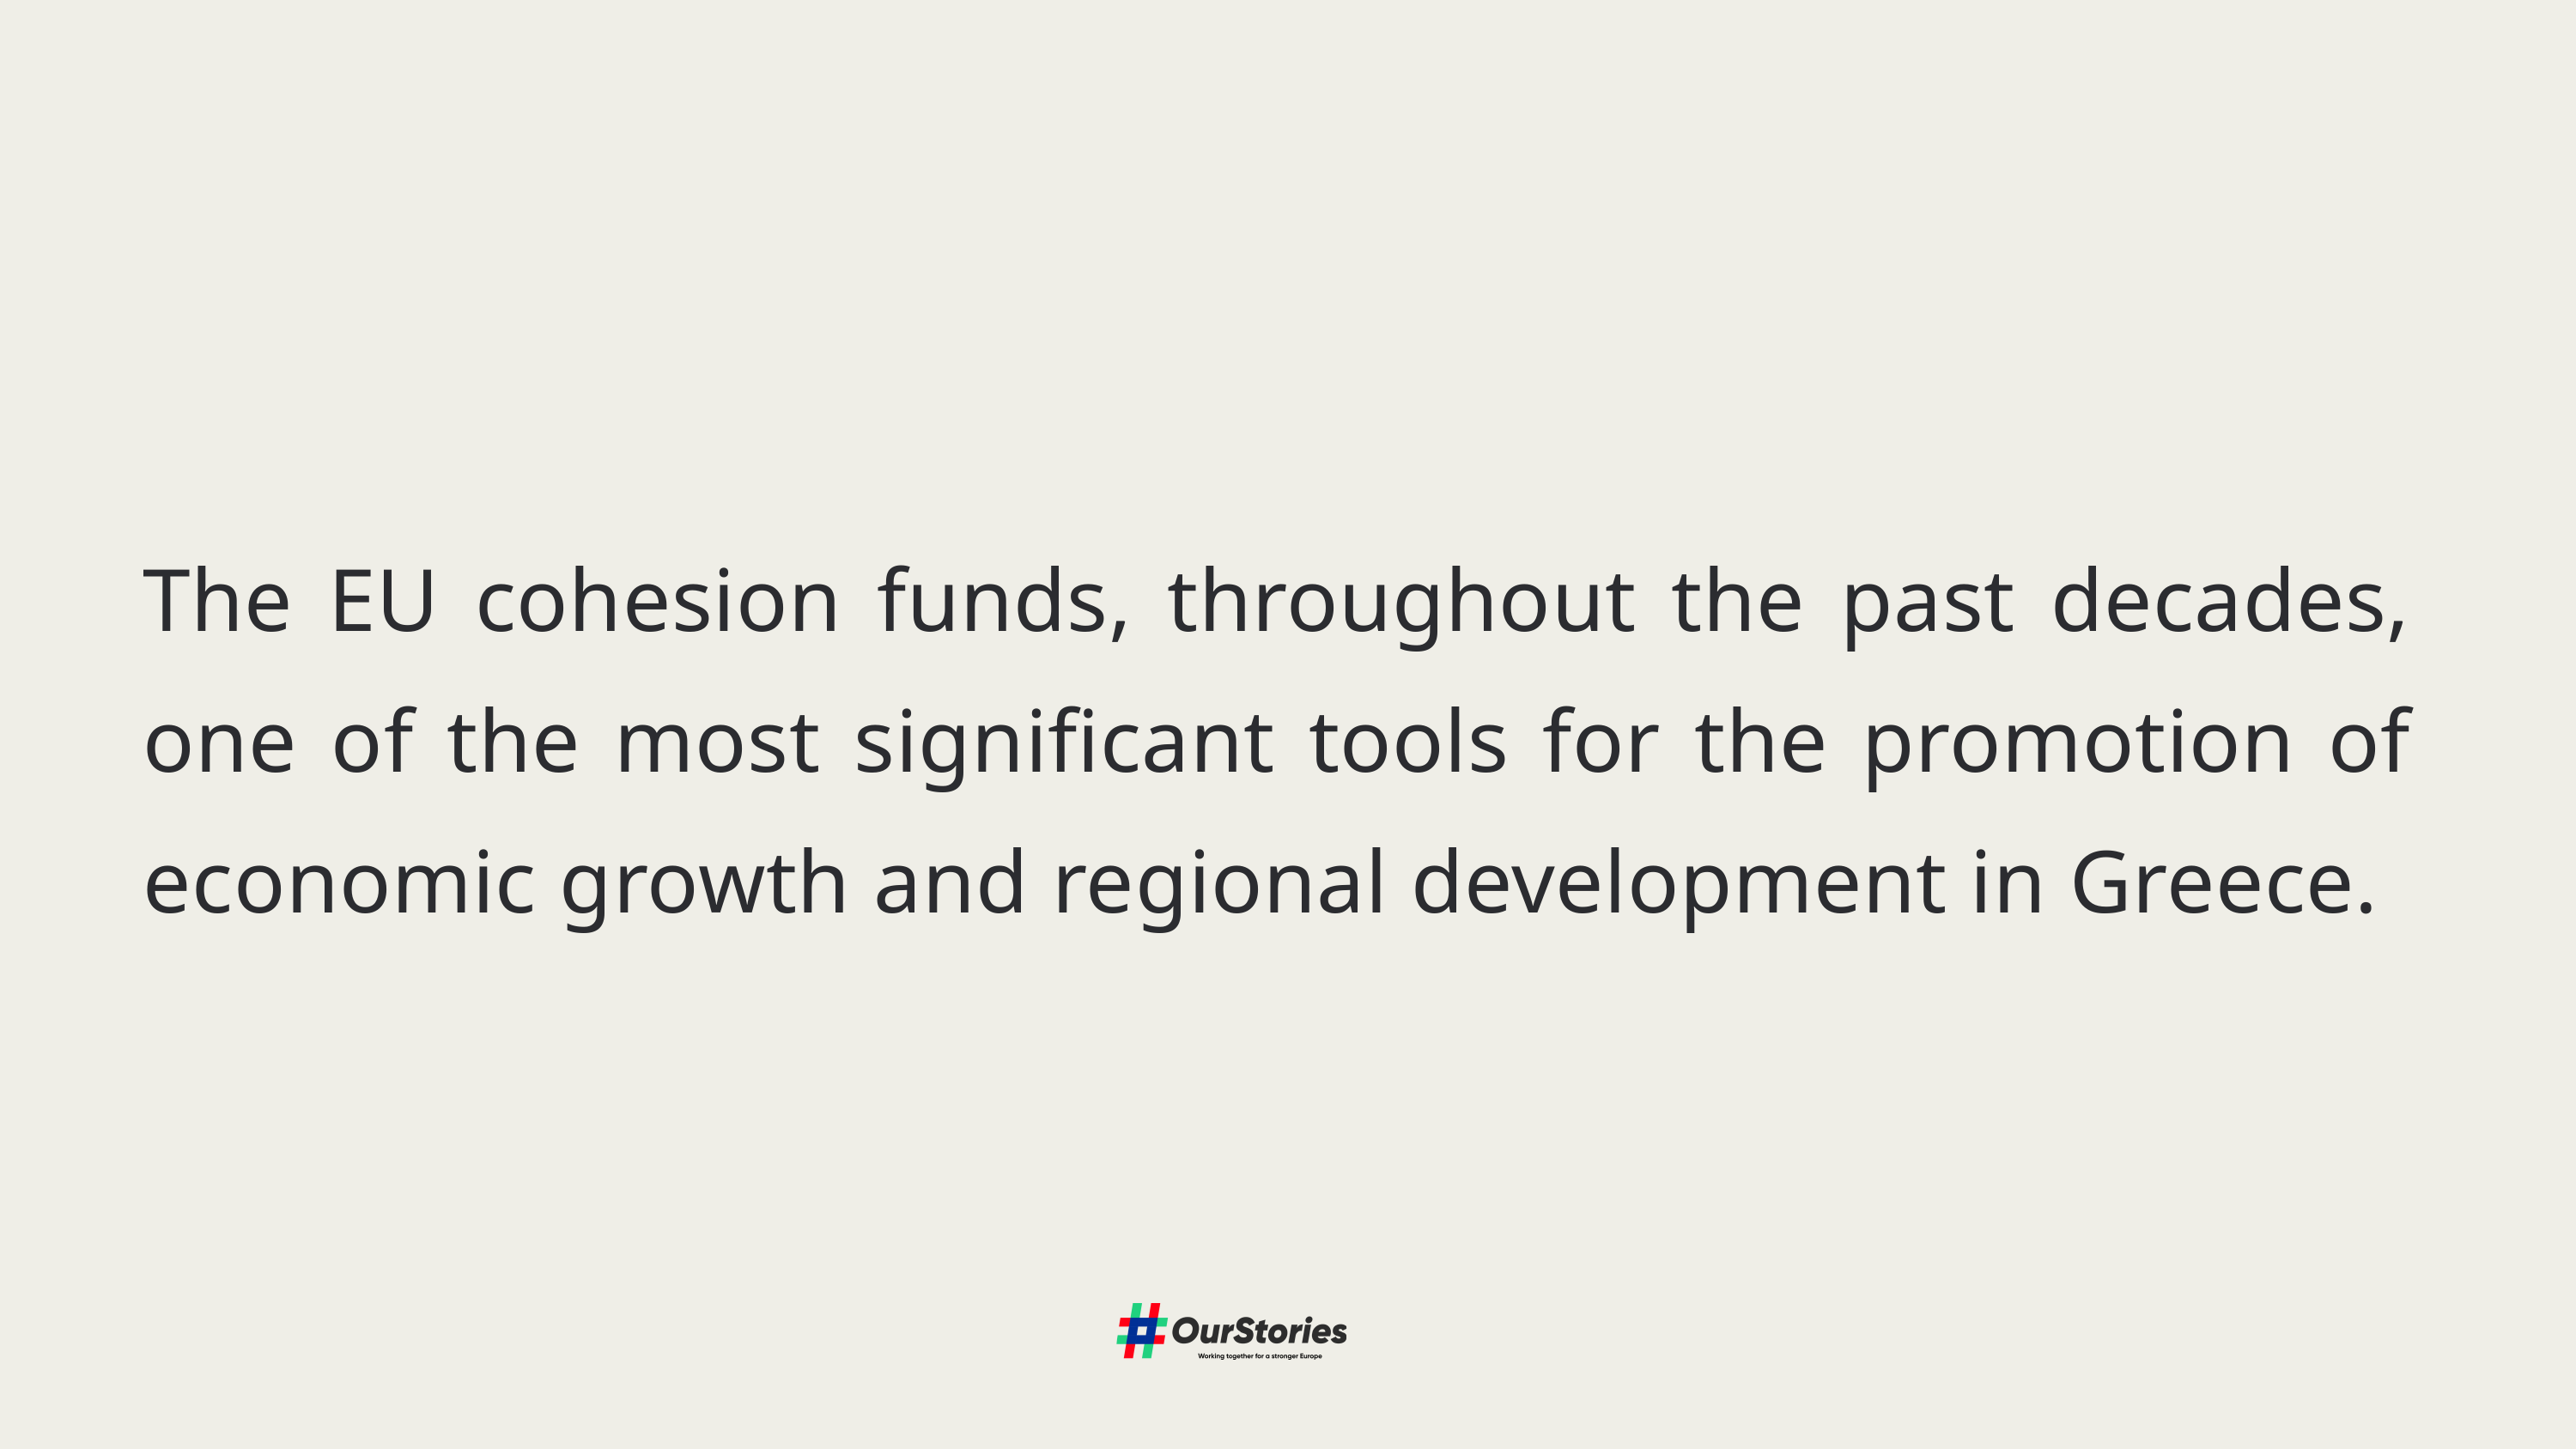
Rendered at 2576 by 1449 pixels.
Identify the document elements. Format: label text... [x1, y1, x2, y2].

text_box The EU cohesion funds, throughout the past decades, one of the most significant tools for the promotion of economic growth and regional development in Greece. [143, 507, 2415, 931]
text_box [1116, 1303, 1347, 1360]
